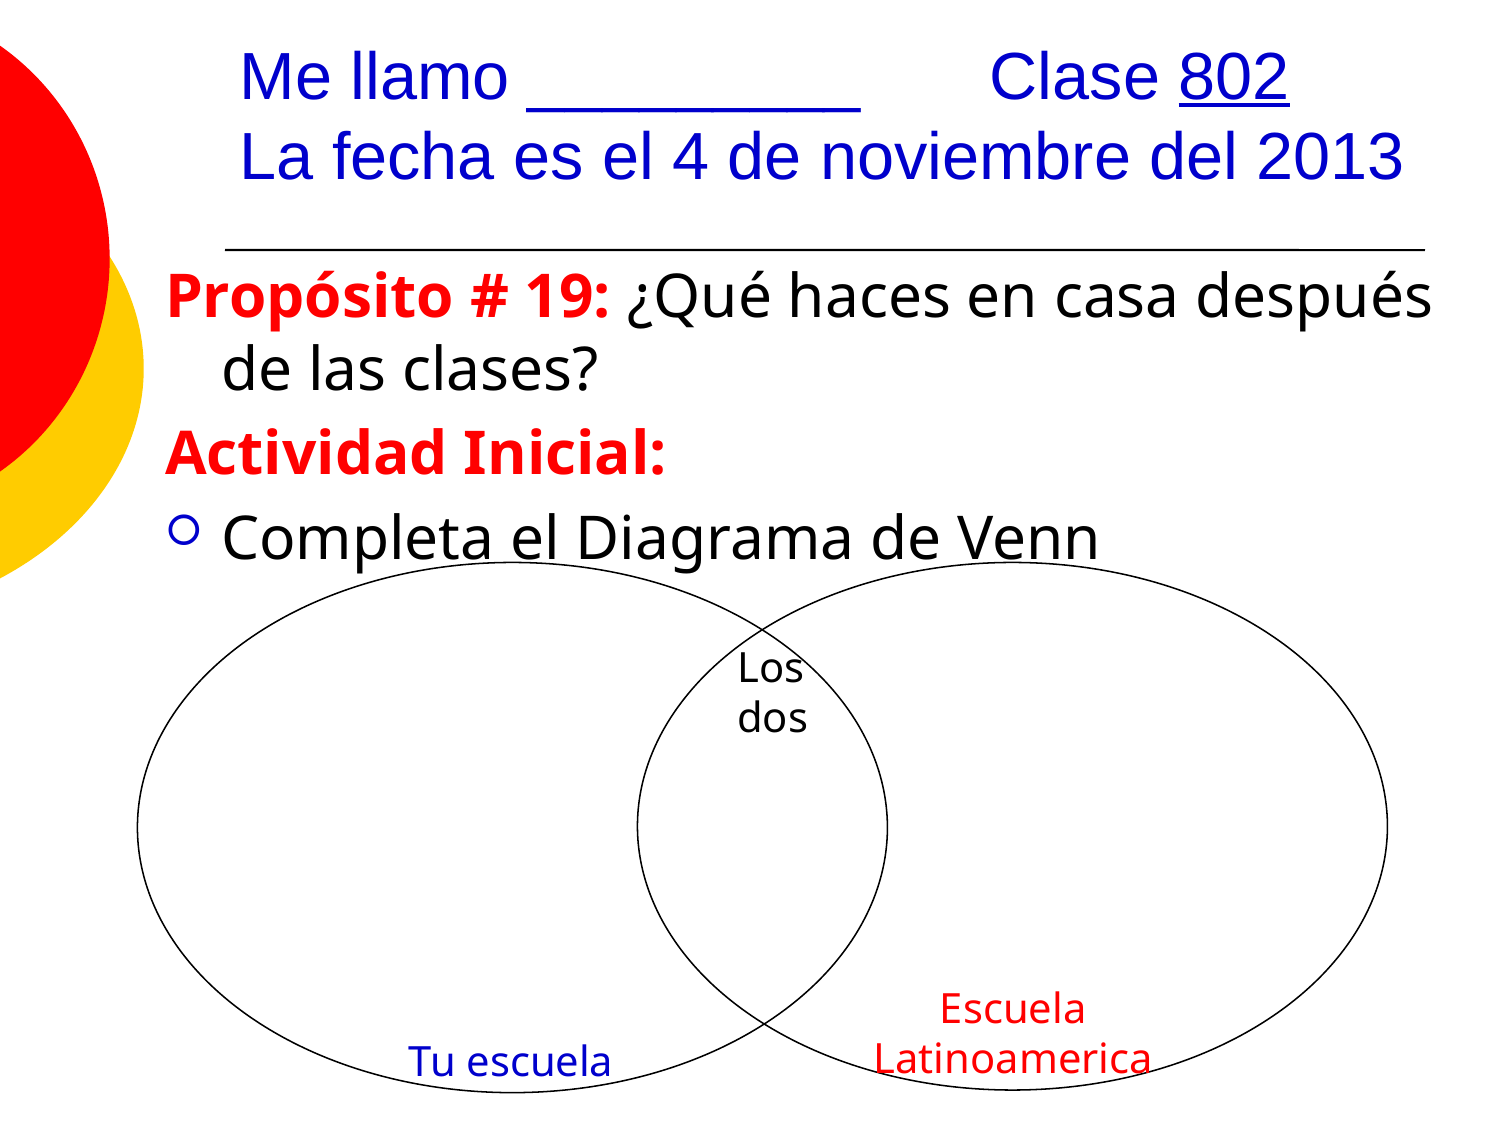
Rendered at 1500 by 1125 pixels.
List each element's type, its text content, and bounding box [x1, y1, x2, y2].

text_box Los dos [722, 633, 824, 749]
title Me llamo _________ Clase 802 La fecha es el 4 de noviembre del 2013 [224, 12, 1425, 200]
text_box [137, 562, 764, 1080]
text_box Escuela Latinoamerica [858, 974, 1169, 1090]
text_box [637, 562, 1388, 1067]
list Propósito # 19: ¿Qué haces en casa después de las clases? Actividad Inicial: Completa el Diagrama de Venn [150, 249, 1500, 1125]
text_box Tu escuela [394, 1027, 629, 1093]
